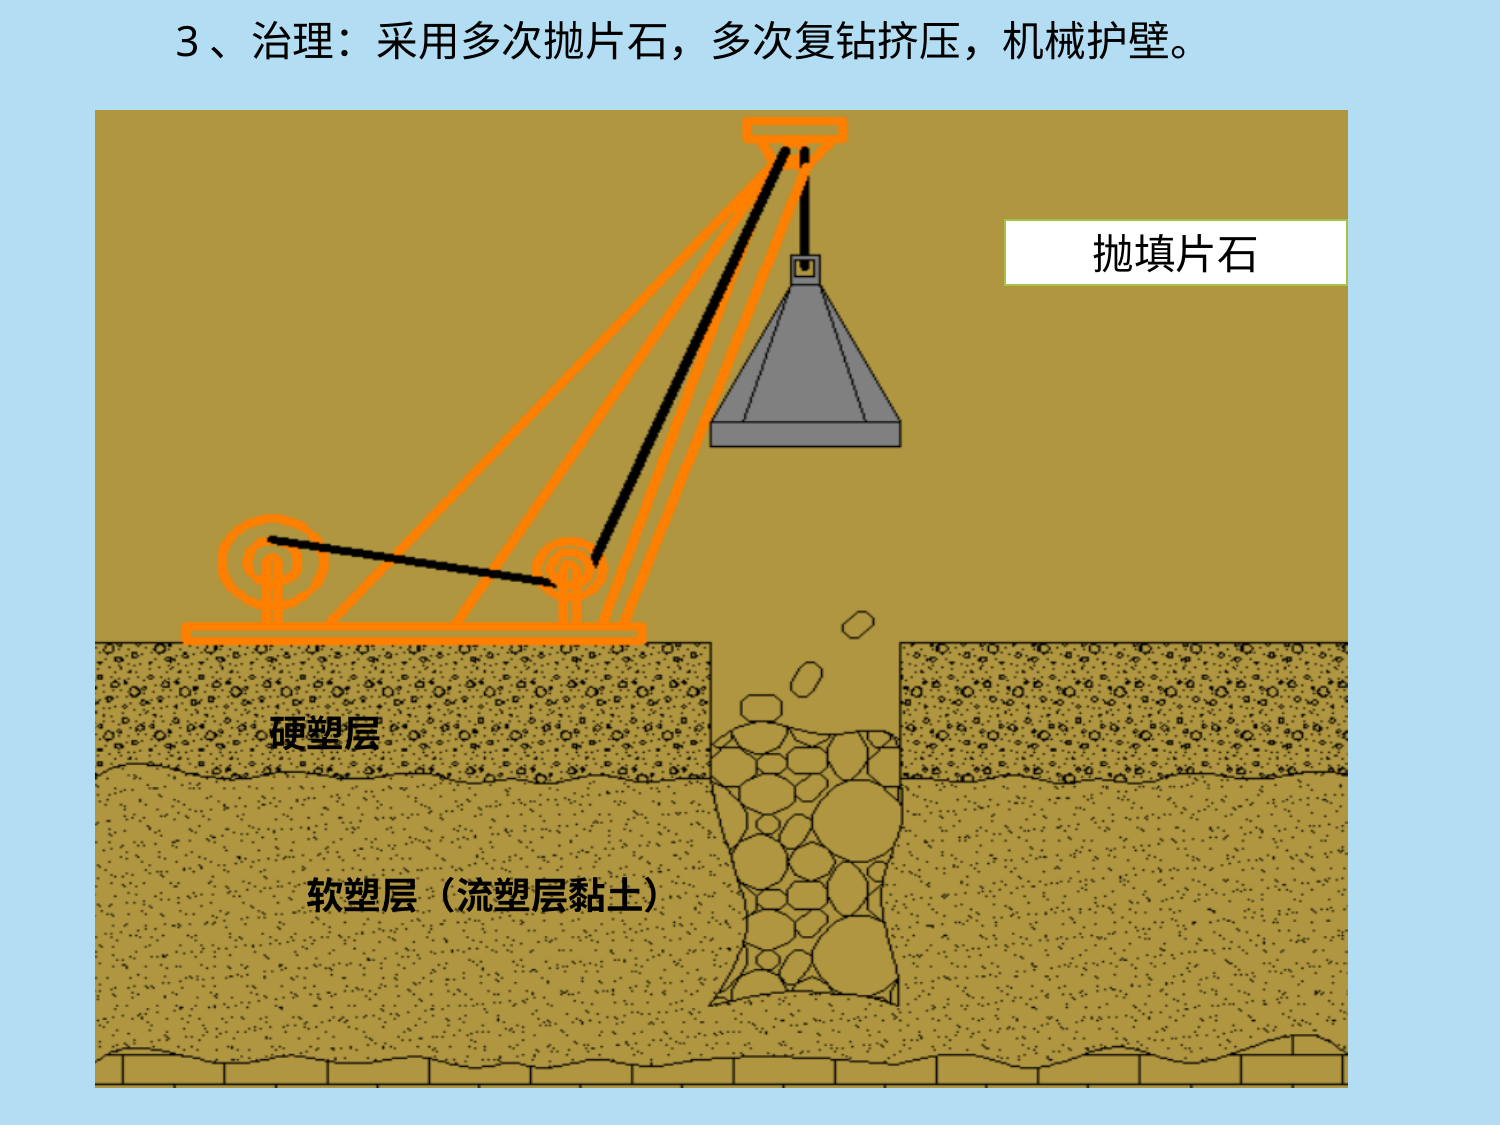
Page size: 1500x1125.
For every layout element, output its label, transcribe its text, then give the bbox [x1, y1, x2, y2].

picture [94, 110, 1348, 1088]
title 3、治理：采用多次抛片石，多次复钻挤压，机械护壁。 [160, 18, 1282, 91]
